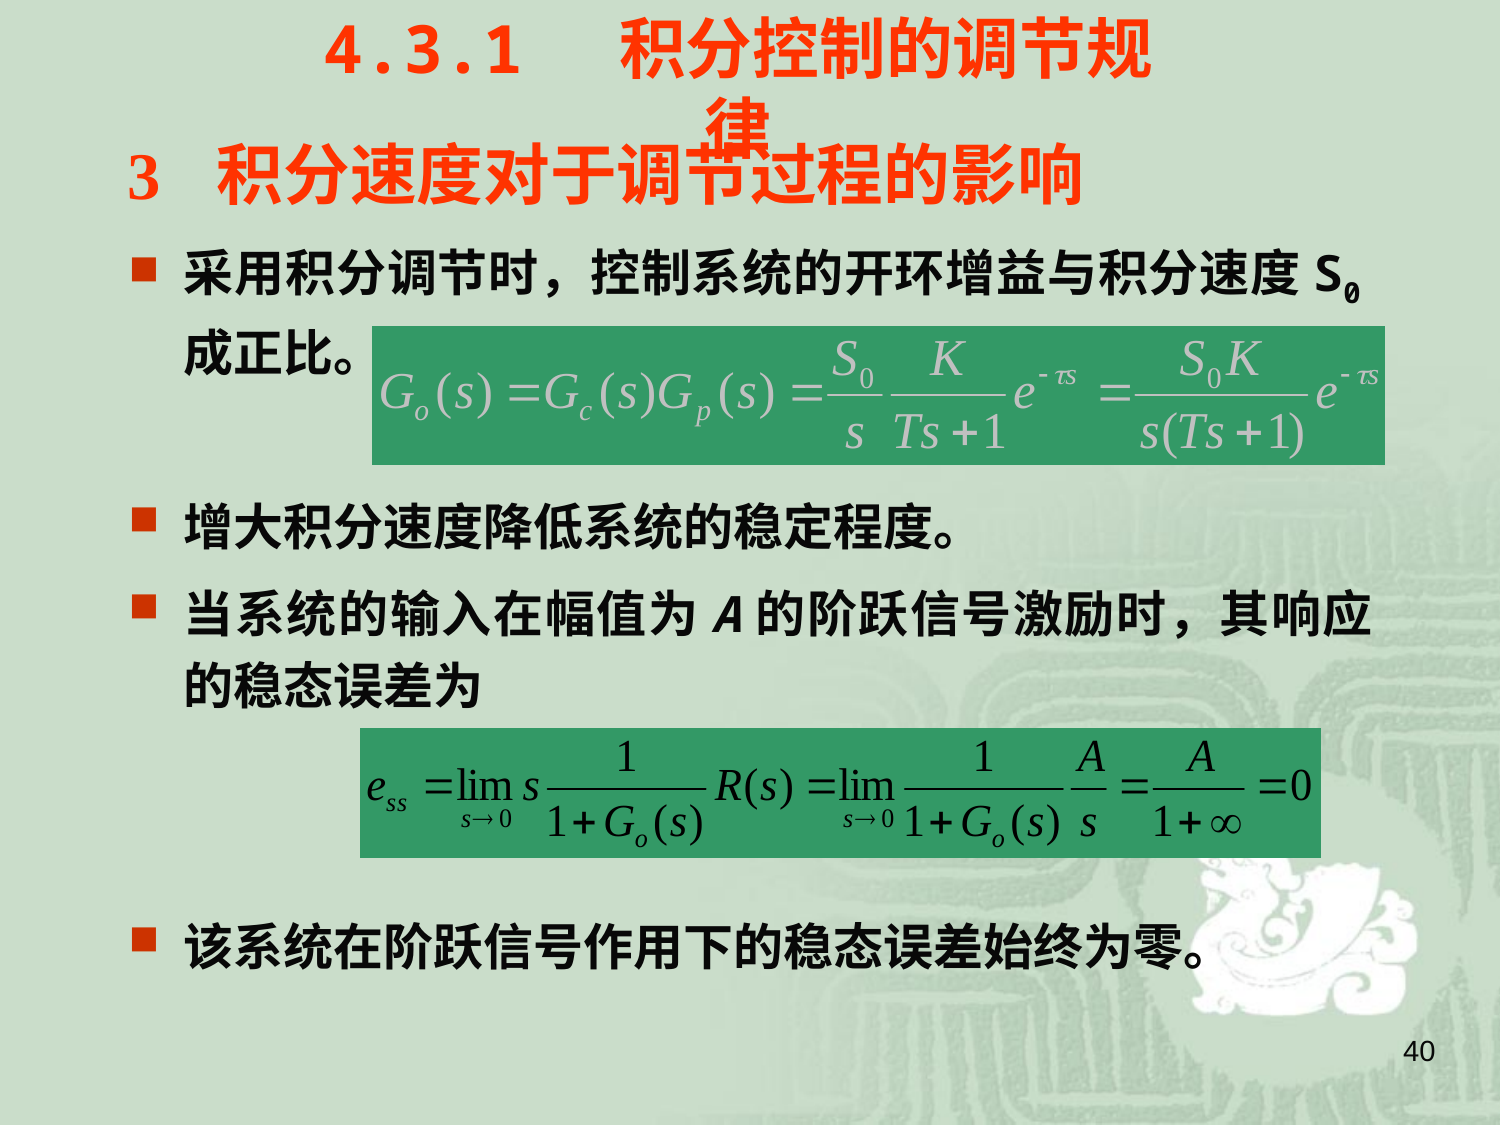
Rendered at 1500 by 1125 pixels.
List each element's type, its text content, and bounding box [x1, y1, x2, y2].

text_box 3 积分速度对于调节过程的影响 [112, 125, 1270, 221]
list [371, 325, 1385, 466]
list 采用积分调节时，控制系统的开环增益与积分速度S0成正比。 增大积分速度降低系统的稳定程度。 当系统的输入在幅值为A的阶跃信号激励时，其响应的稳态误差为 该系统在阶跃信号作用下的稳态误差始终为零。 [112, 220, 1388, 1000]
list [359, 727, 1322, 858]
text_box 4.3.1 积分控制的调节规律 [289, 0, 1187, 175]
slide_number 40 [1074, 1024, 1451, 1103]
picture [0, 0, 1500, 1125]
